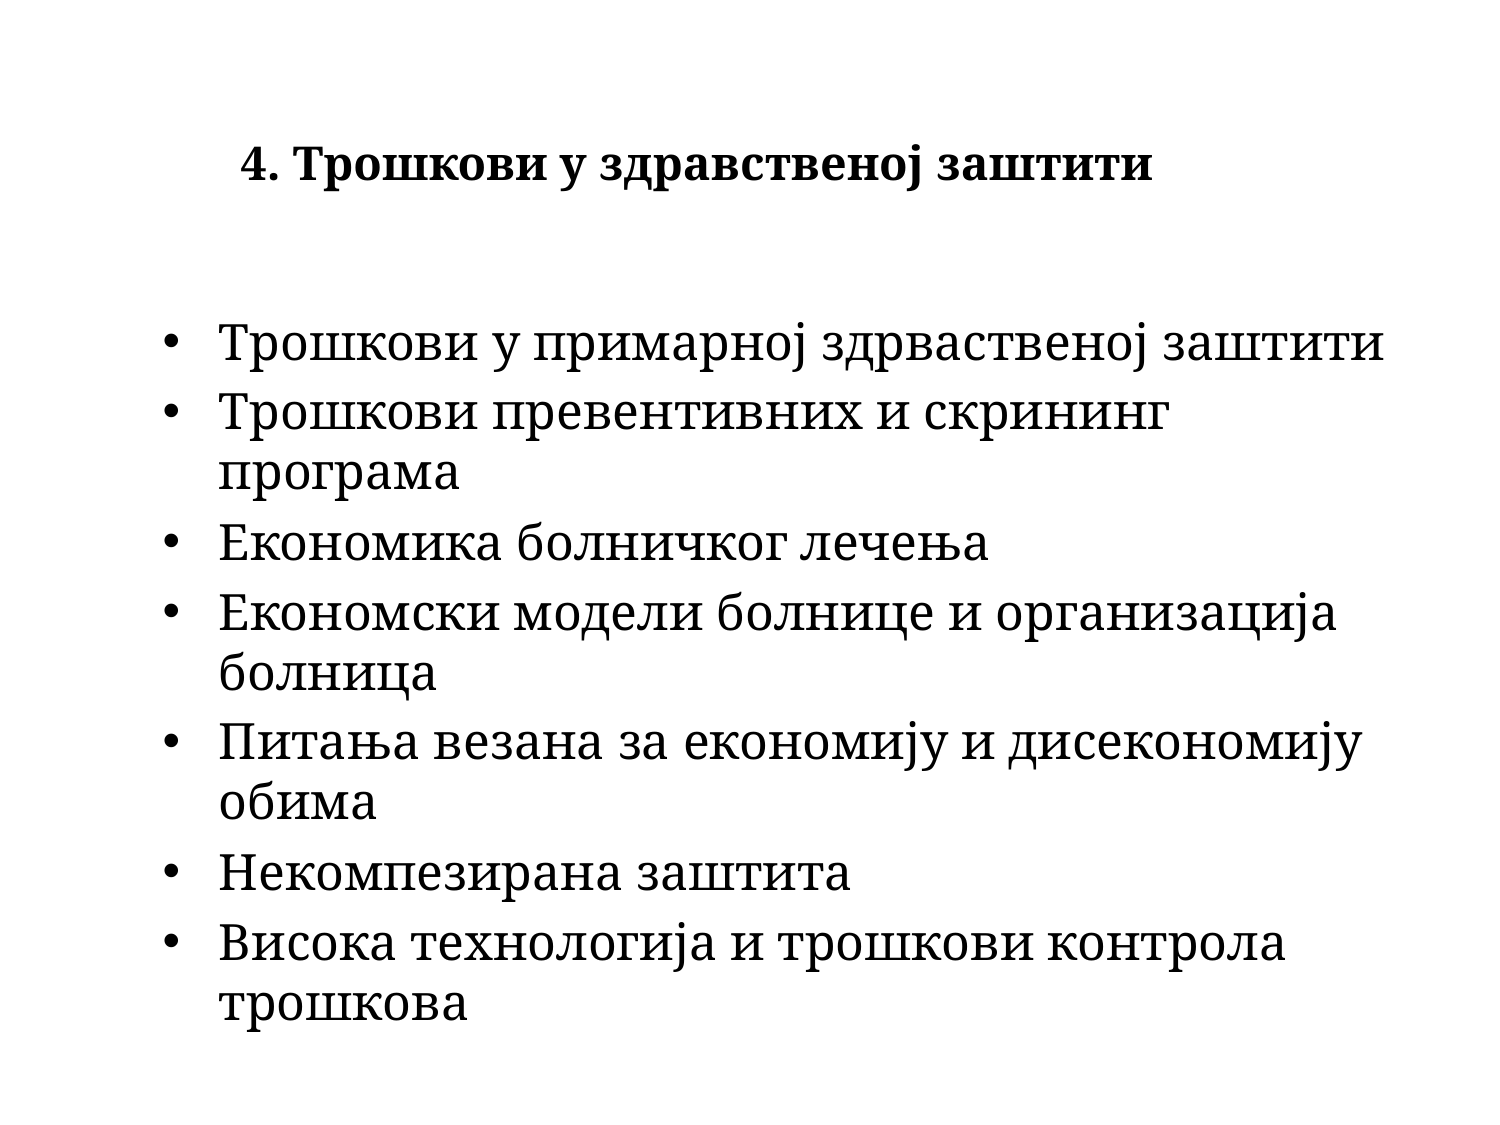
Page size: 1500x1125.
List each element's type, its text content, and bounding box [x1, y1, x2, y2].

title 4. Трошкови у здравственој заштити [100, 125, 1263, 276]
list Трошкови у примарној здрваственој заштити Трошкови превентивних и скрининг програма Економика болничког лечења Економски модели болнице и организација болница Питања везана за економију и дисекономију обима Некомпезирана заштита Висока технологија и трошкови контрола трошкова [147, 302, 1423, 1013]
